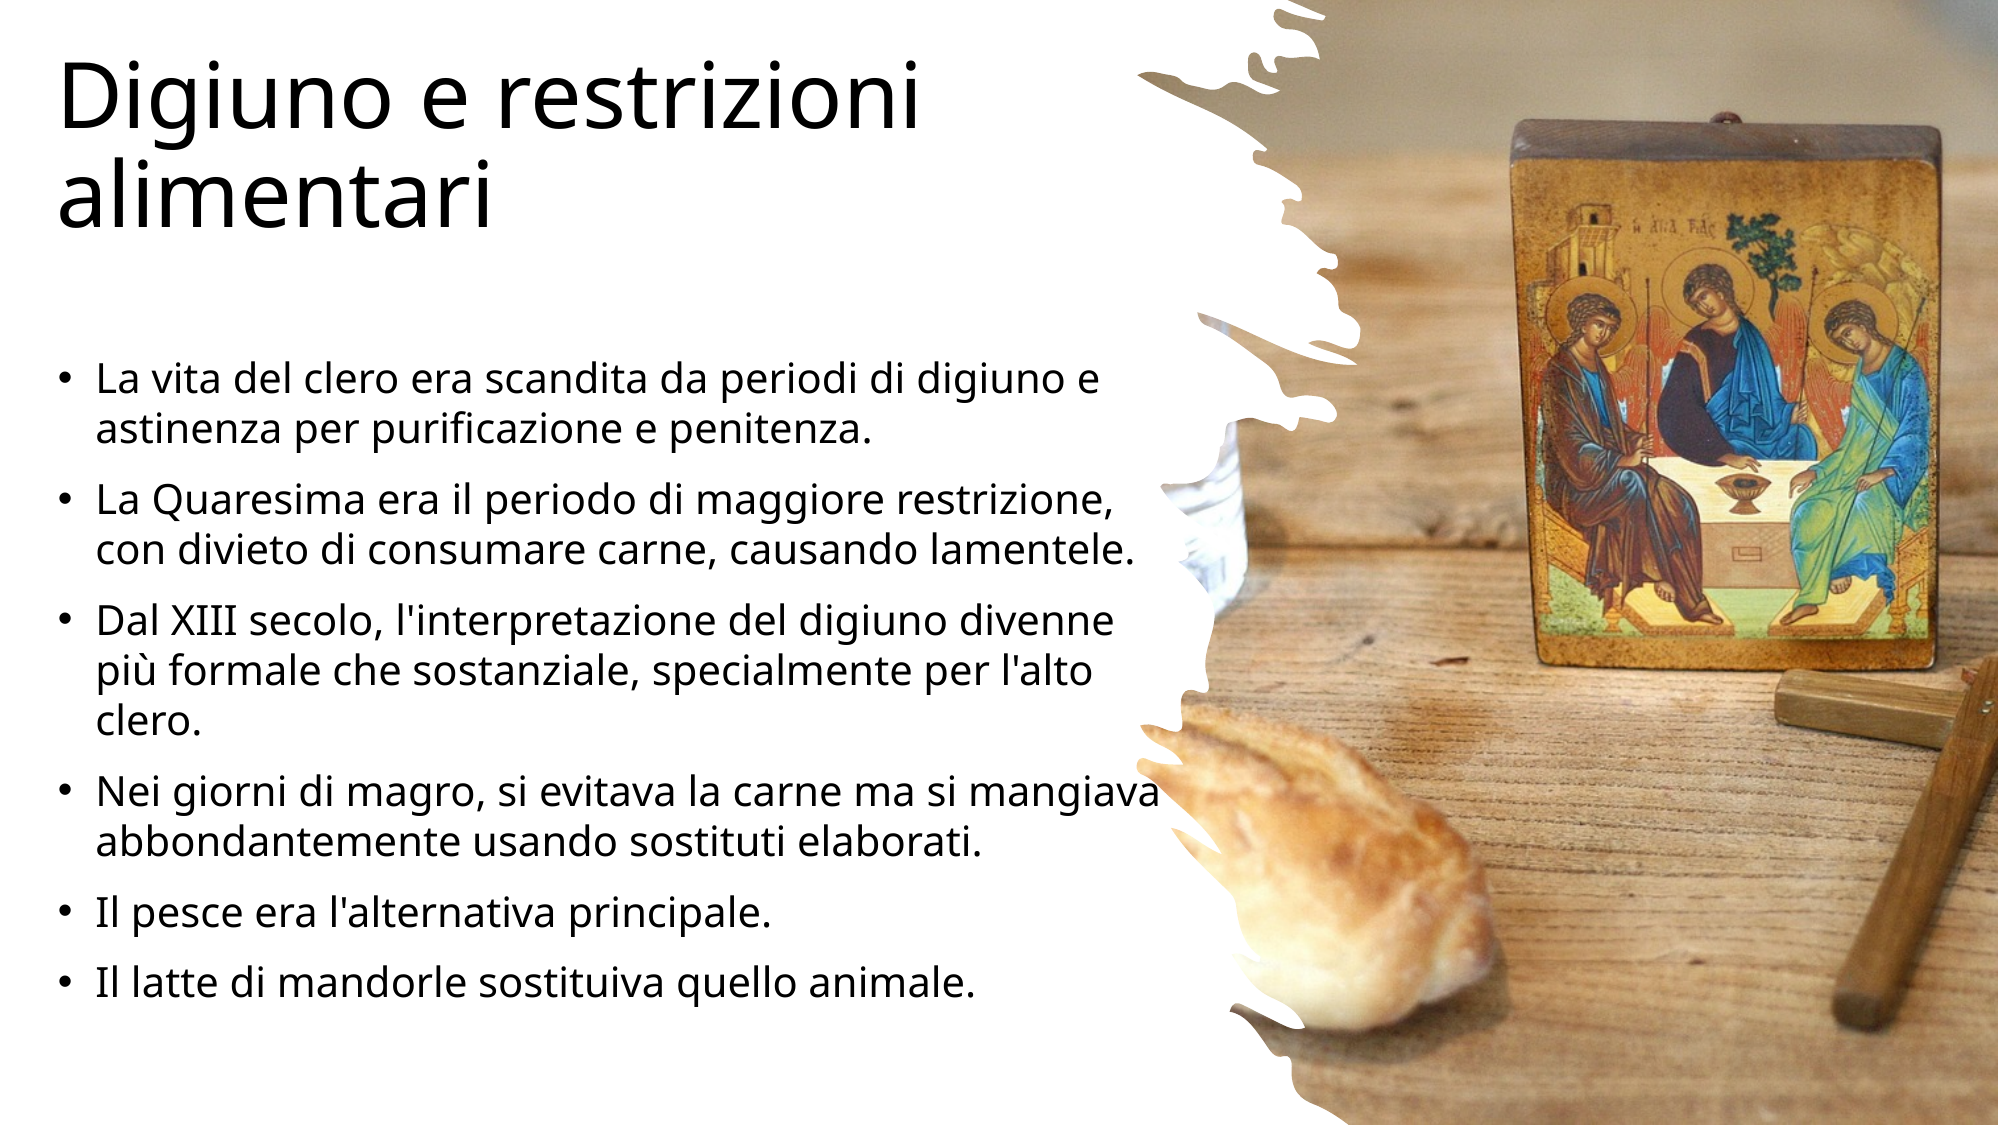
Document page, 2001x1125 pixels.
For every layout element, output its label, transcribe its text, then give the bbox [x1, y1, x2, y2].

list La vita del clero era scandita da periodi di digiuno e astinenza per purificazione e penitenza. La Quaresima era il periodo di maggiore restrizione, con divieto di consumare carne, causando lamentele. Dal XIII secolo, l'interpretazione del digiuno divenne più formale che sostanziale, specialmente per l'alto clero. Nei giorni di magro, si evitava la carne ma si mangiava abbondantemente usando sostituti elaborati. Il pesce era l'alternativa principale. Il latte di mandorle sostituiva quello animale. [42, 344, 1135, 975]
title Digiuno e restrizioni alimentari [41, 0, 1135, 297]
picture [1135, 0, 1999, 1125]
text_box [0, 0, 1135, 1125]
